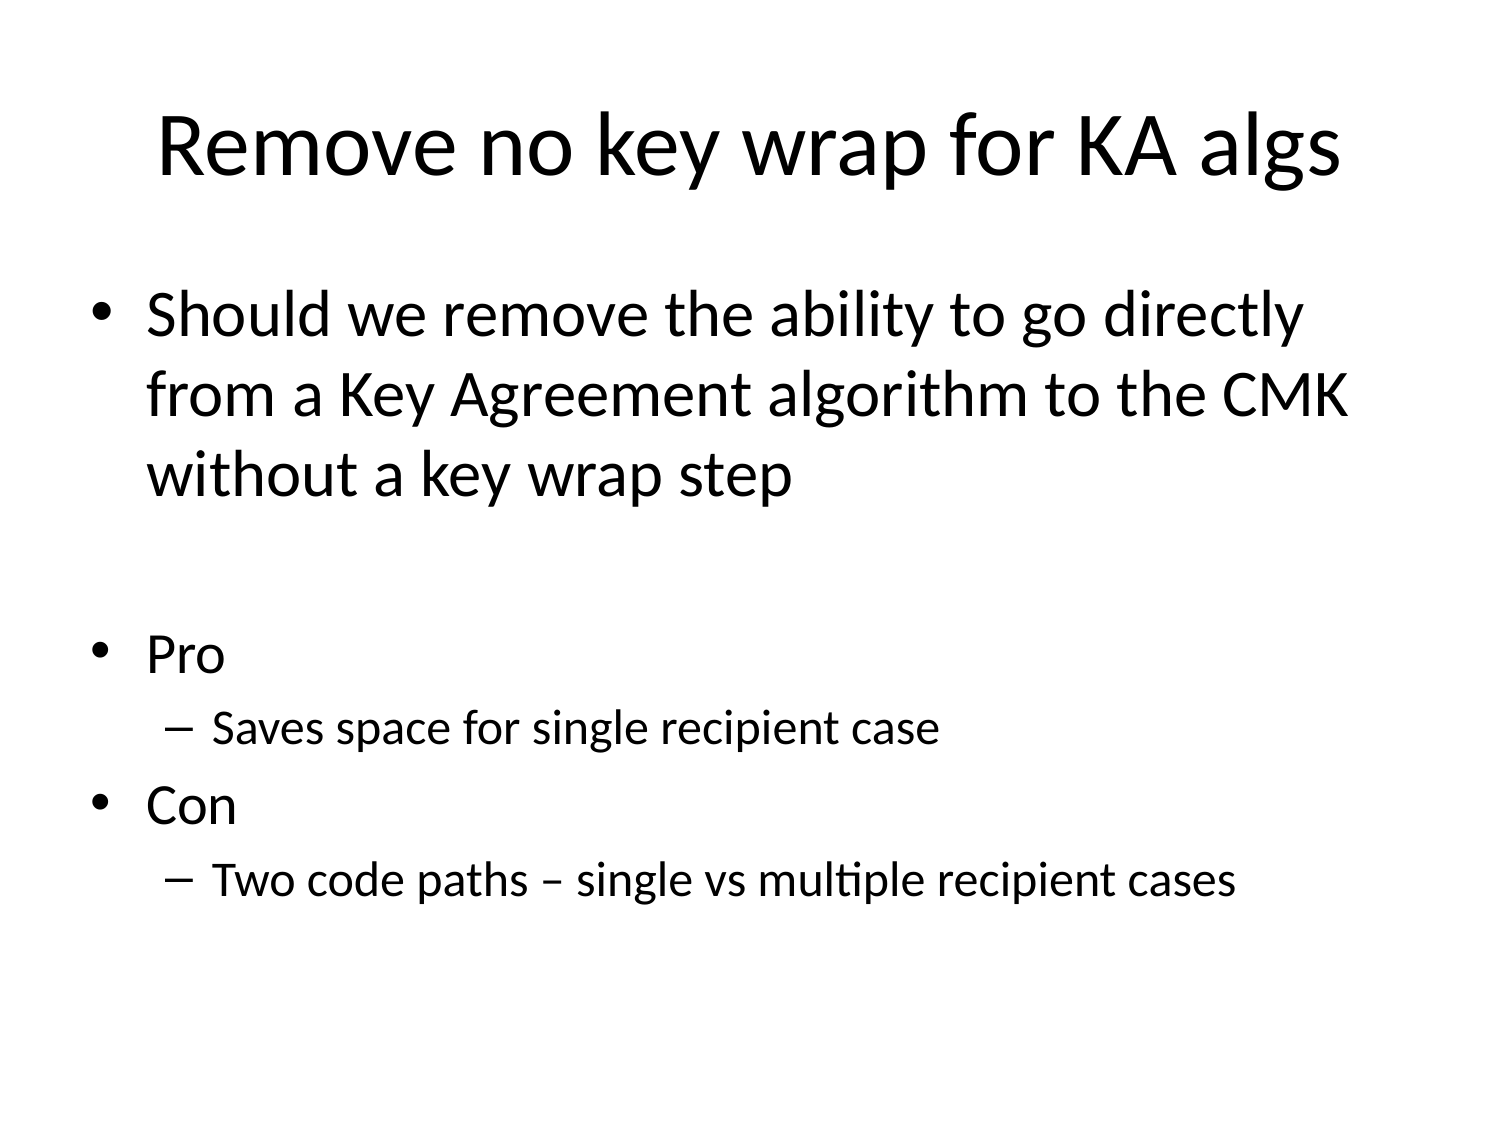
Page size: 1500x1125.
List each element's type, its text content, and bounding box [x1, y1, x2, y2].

title Remove no key wrap for KA algs [75, 45, 1425, 233]
list Should we remove the ability to go directly from a Key Agreement algorithm to the CMK without a key wrap step Pro Saves space for single recipient case Con Two code paths – single vs multiple recipient cases [75, 262, 1425, 1005]
